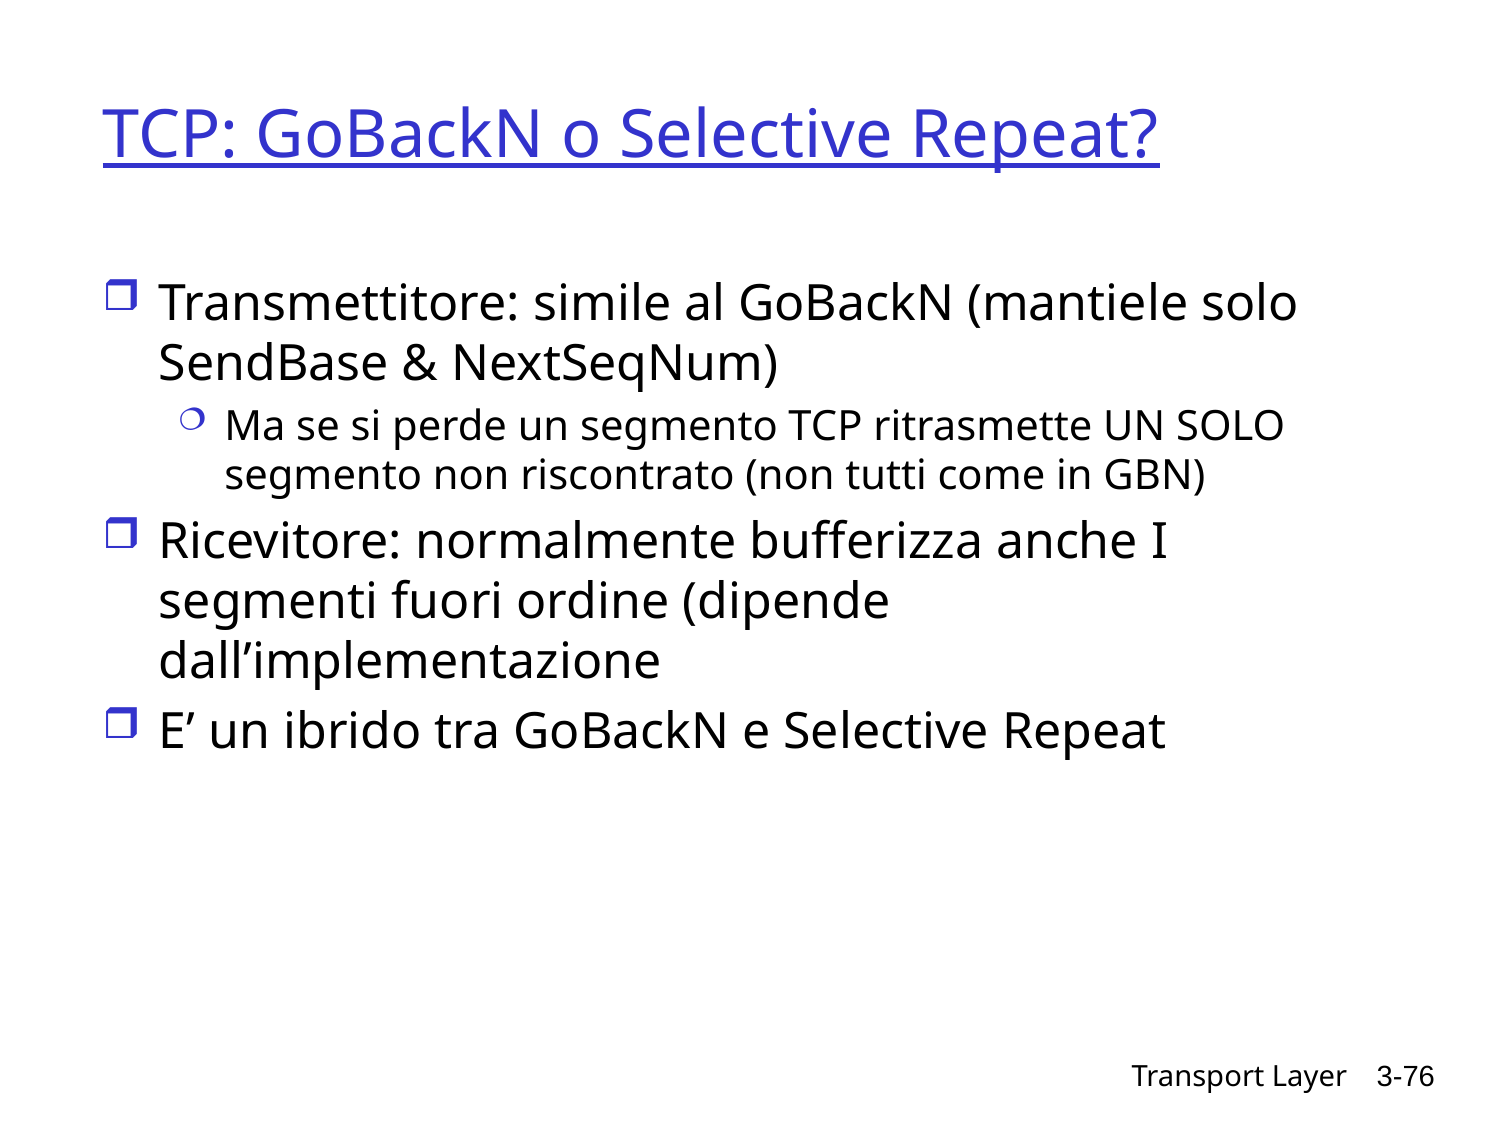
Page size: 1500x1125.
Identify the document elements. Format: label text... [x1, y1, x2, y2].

footer Transport Layer [887, 1049, 1338, 1125]
list Transmettitore: simile al GoBackN (mantiele solo SendBase & NextSeqNum) Ma se si perde un segmento TCP ritrasmette UN SOLO segmento non riscontrato (non tutti come in GBN) Ricevitore: normalmente bufferizza anche I segmenti fuori ordine (dipende dall’implementazione E’ un ibrido tra GoBackN e Selective Repeat [87, 262, 1388, 1026]
title TCP: GoBackN o Selective Repeat? [87, 37, 1363, 226]
slide_number 3-76 [1338, 1049, 1451, 1125]
